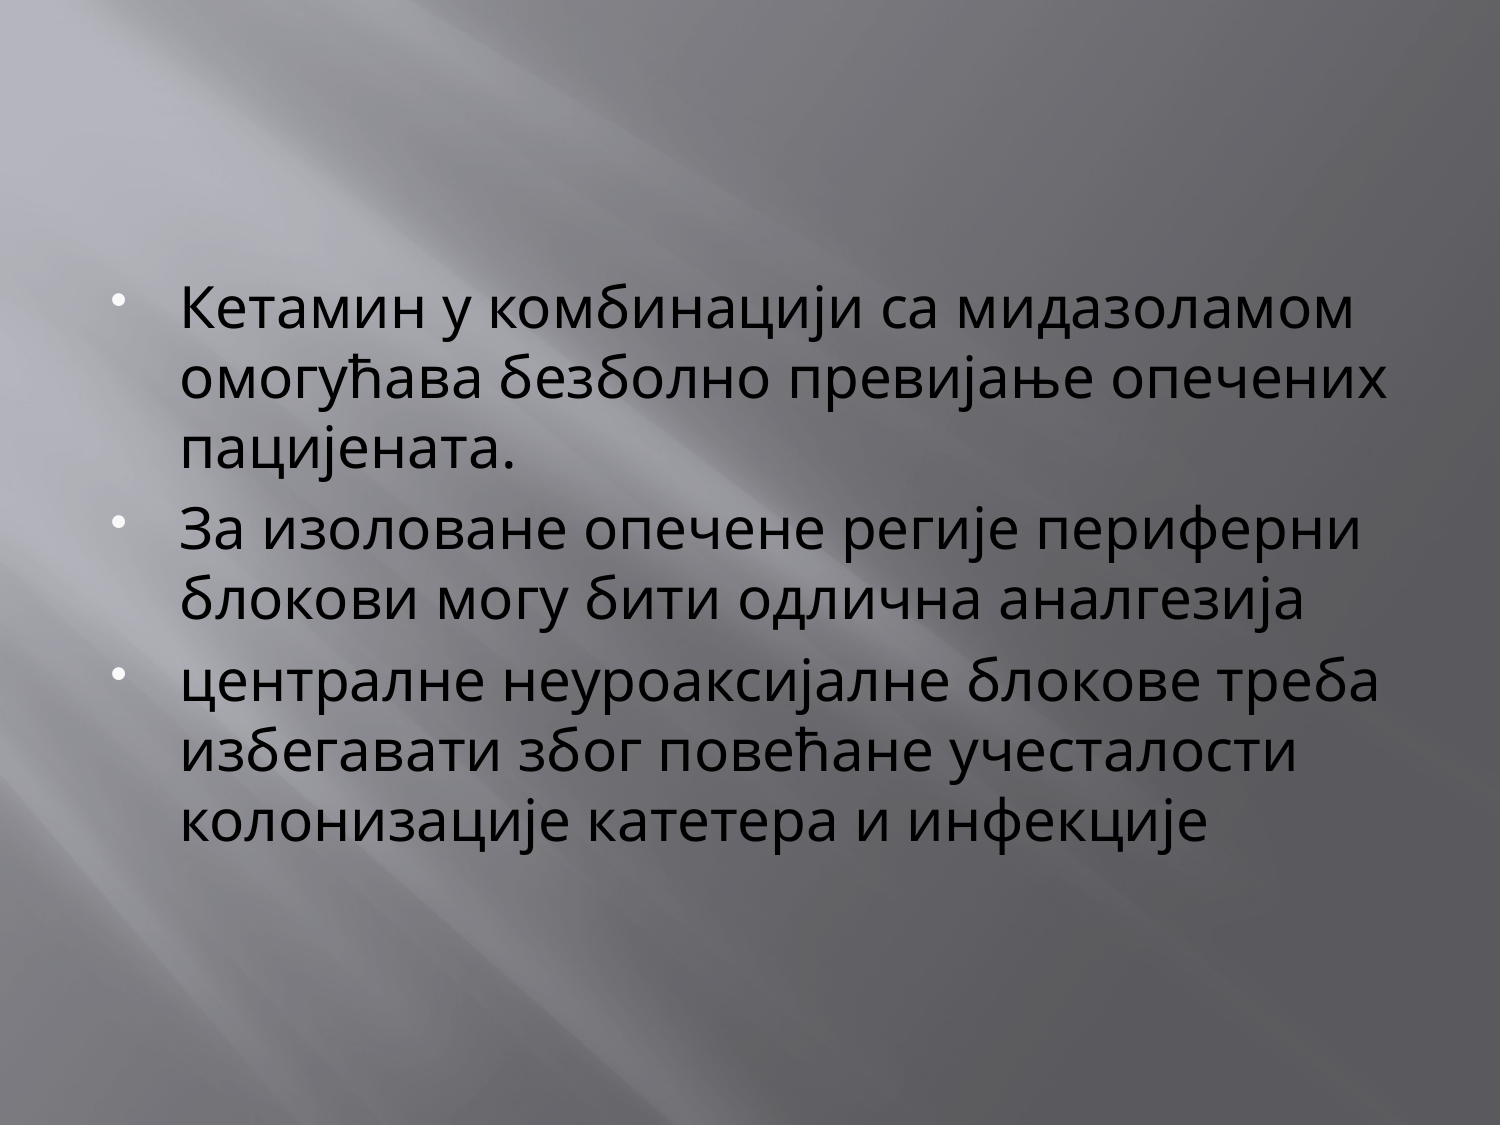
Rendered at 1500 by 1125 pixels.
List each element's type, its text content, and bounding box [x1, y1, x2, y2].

list Кетамин у комбинацији са мидазоламом омогућава безболно превијање опечених пацијената. За изоловане опечене регије периферни блокови могу бити одлична аналгезија централне неуроаксијалне блокове треба избегавати због повећане учесталости колонизације катетера и инфекције [75, 262, 1425, 1035]
